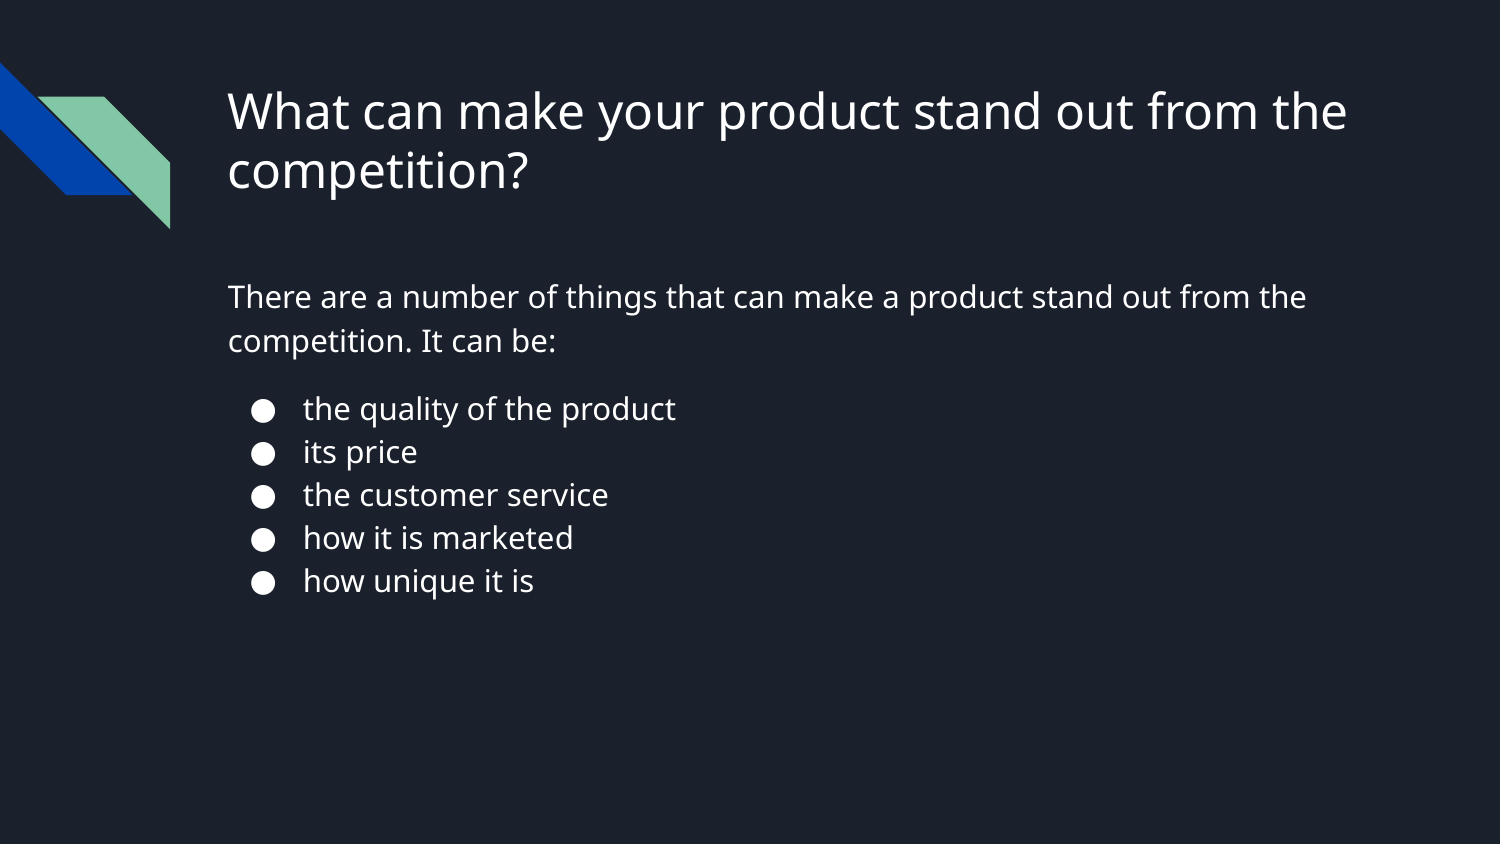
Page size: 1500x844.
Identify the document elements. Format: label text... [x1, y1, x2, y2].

title What can make your product stand out from the competition? [212, 64, 1368, 215]
list There are a number of things that can make a product stand out from the competition. It can be: the quality of the product its price the customer service how it is marketed how unique it is [212, 257, 1368, 735]
